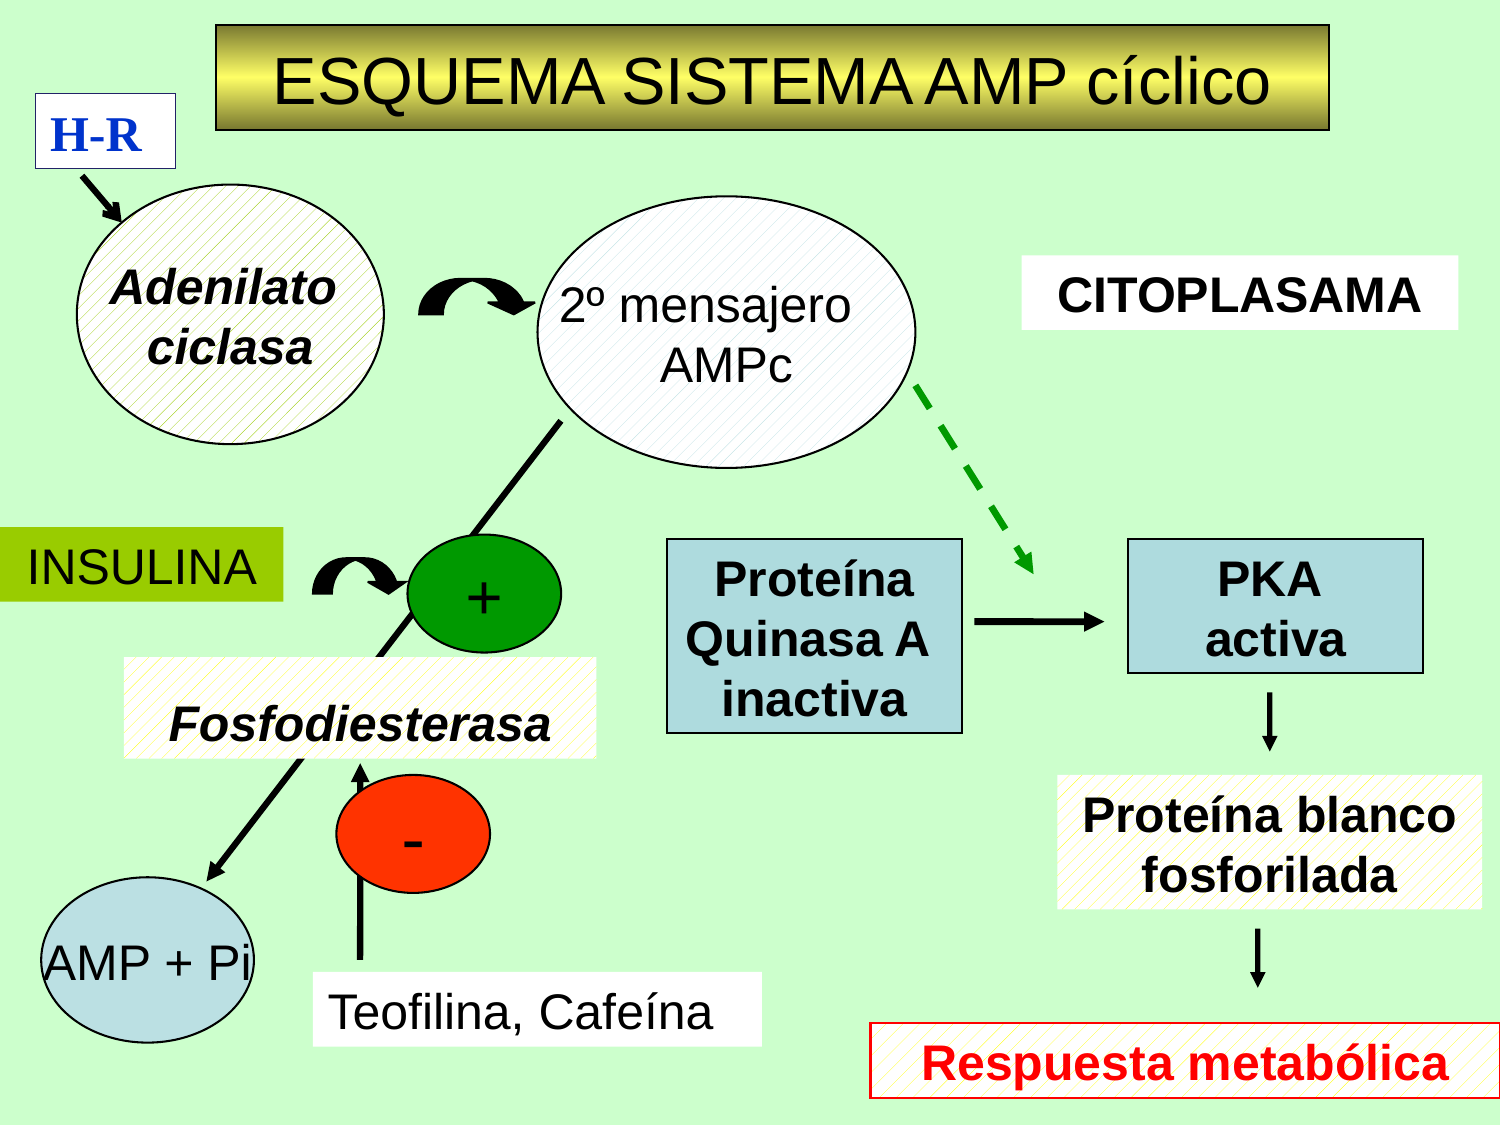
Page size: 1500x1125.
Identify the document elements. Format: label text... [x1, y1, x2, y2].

text_box [1263, 692, 1277, 752]
text_box H-R [35, 93, 176, 169]
text_box [1021, 560, 1034, 575]
text_box PKA activa [1128, 538, 1424, 674]
text_box CITOPLASAMA [1021, 255, 1459, 330]
text_box Proteína blanco fosforilada [1057, 774, 1483, 910]
text_box [312, 558, 406, 594]
text_box [974, 615, 1105, 628]
text_box Proteína Quinasa A inactiva [667, 538, 962, 734]
title ESQUEMA SISTEMA AMP cíclico [215, 24, 1330, 131]
text_box Fosfodiesterasa [123, 657, 597, 759]
text_box - [336, 774, 491, 893]
text_box [512, 1024, 988, 1103]
text_box [206, 759, 301, 882]
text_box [78, 179, 126, 220]
text_box AMP + Pi [41, 877, 254, 1043]
text_box + [407, 534, 562, 653]
text_box 2º mensajero AMPc [537, 196, 916, 468]
text_box [419, 278, 536, 315]
text_box Adenilato ciclasa [76, 184, 384, 445]
text_box [1251, 928, 1265, 988]
text_box Teofilina, Cafeína [312, 971, 762, 1047]
text_box INSULINA [0, 527, 284, 602]
text_box [353, 763, 367, 790]
text_box Respuesta metabólica [870, 1023, 1500, 1098]
